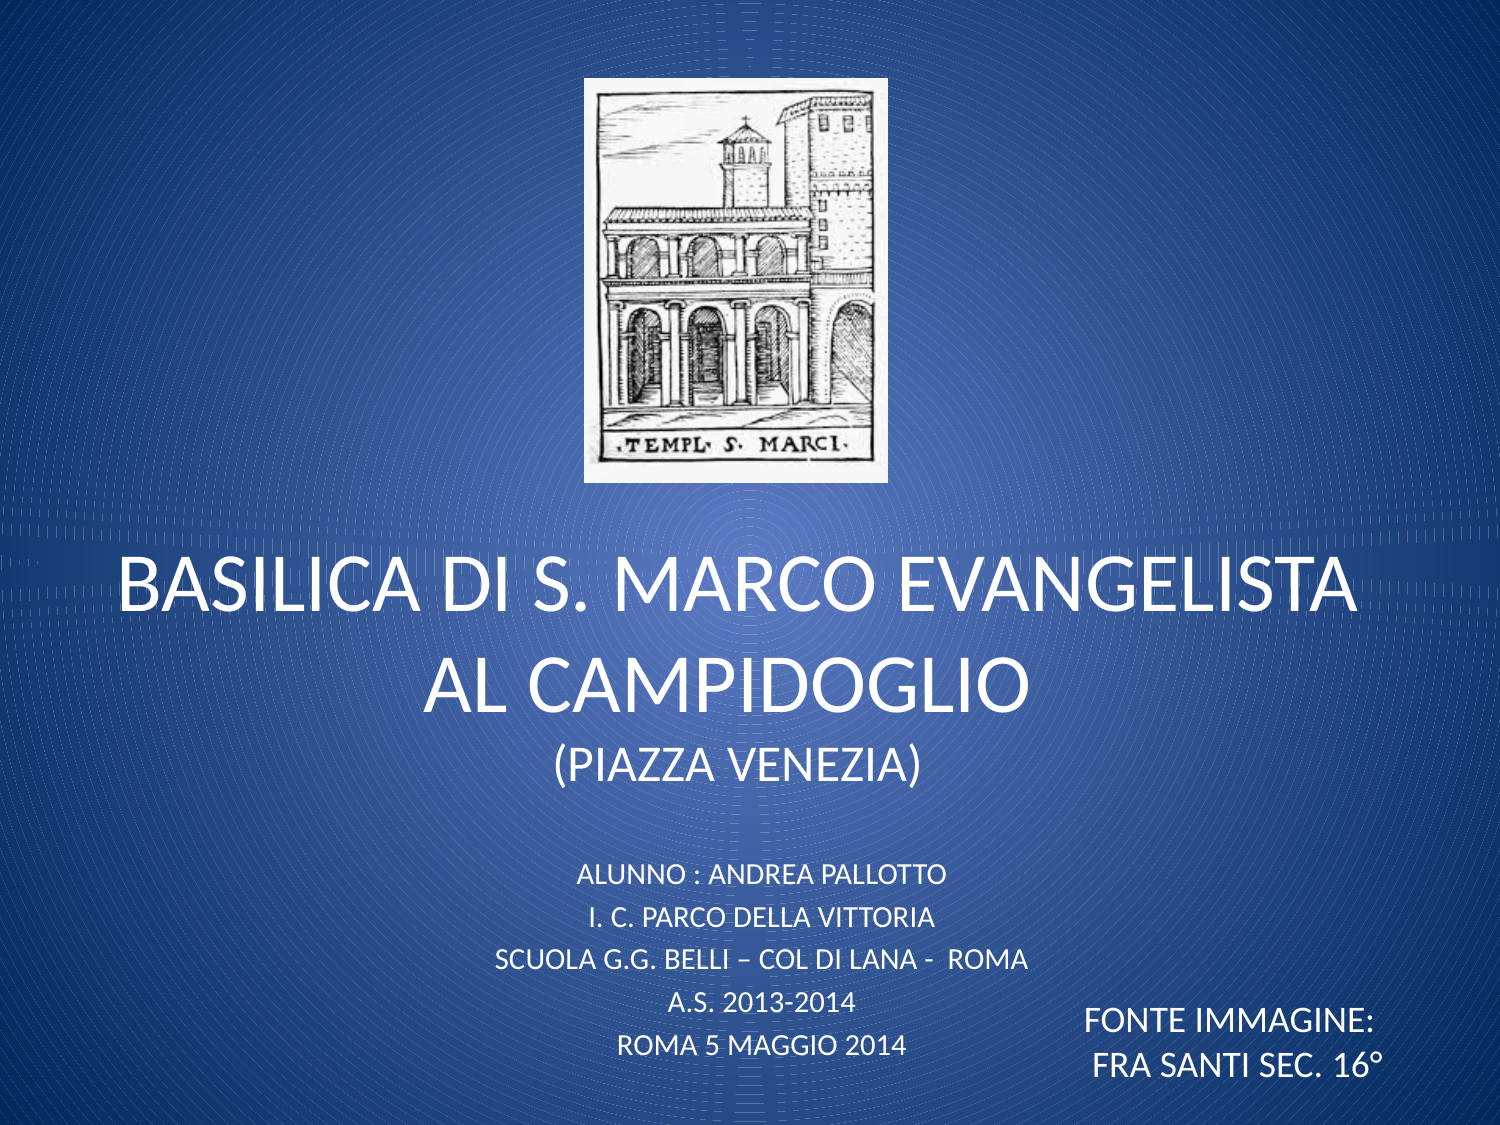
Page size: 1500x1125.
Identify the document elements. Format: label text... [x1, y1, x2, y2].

text_box FONTE IMMAGINE: FRA SANTI SEC. 16° [1068, 987, 1453, 1093]
subtitle ALUNNO : ANDREA PALLOTTO I. C. PARCO DELLA VITTORIA SCUOLA G.G. BELLI – COL DI LANA - ROMA A.S. 2013-2014 ROMA 5 MAGGIO 2014 [242, 846, 1282, 1071]
title BASILICA DI S. MARCO EVANGELISTA AL CAMPIDOGLIO (PIAZZA VENEZIA) [100, 515, 1376, 804]
picture [584, 77, 888, 484]
